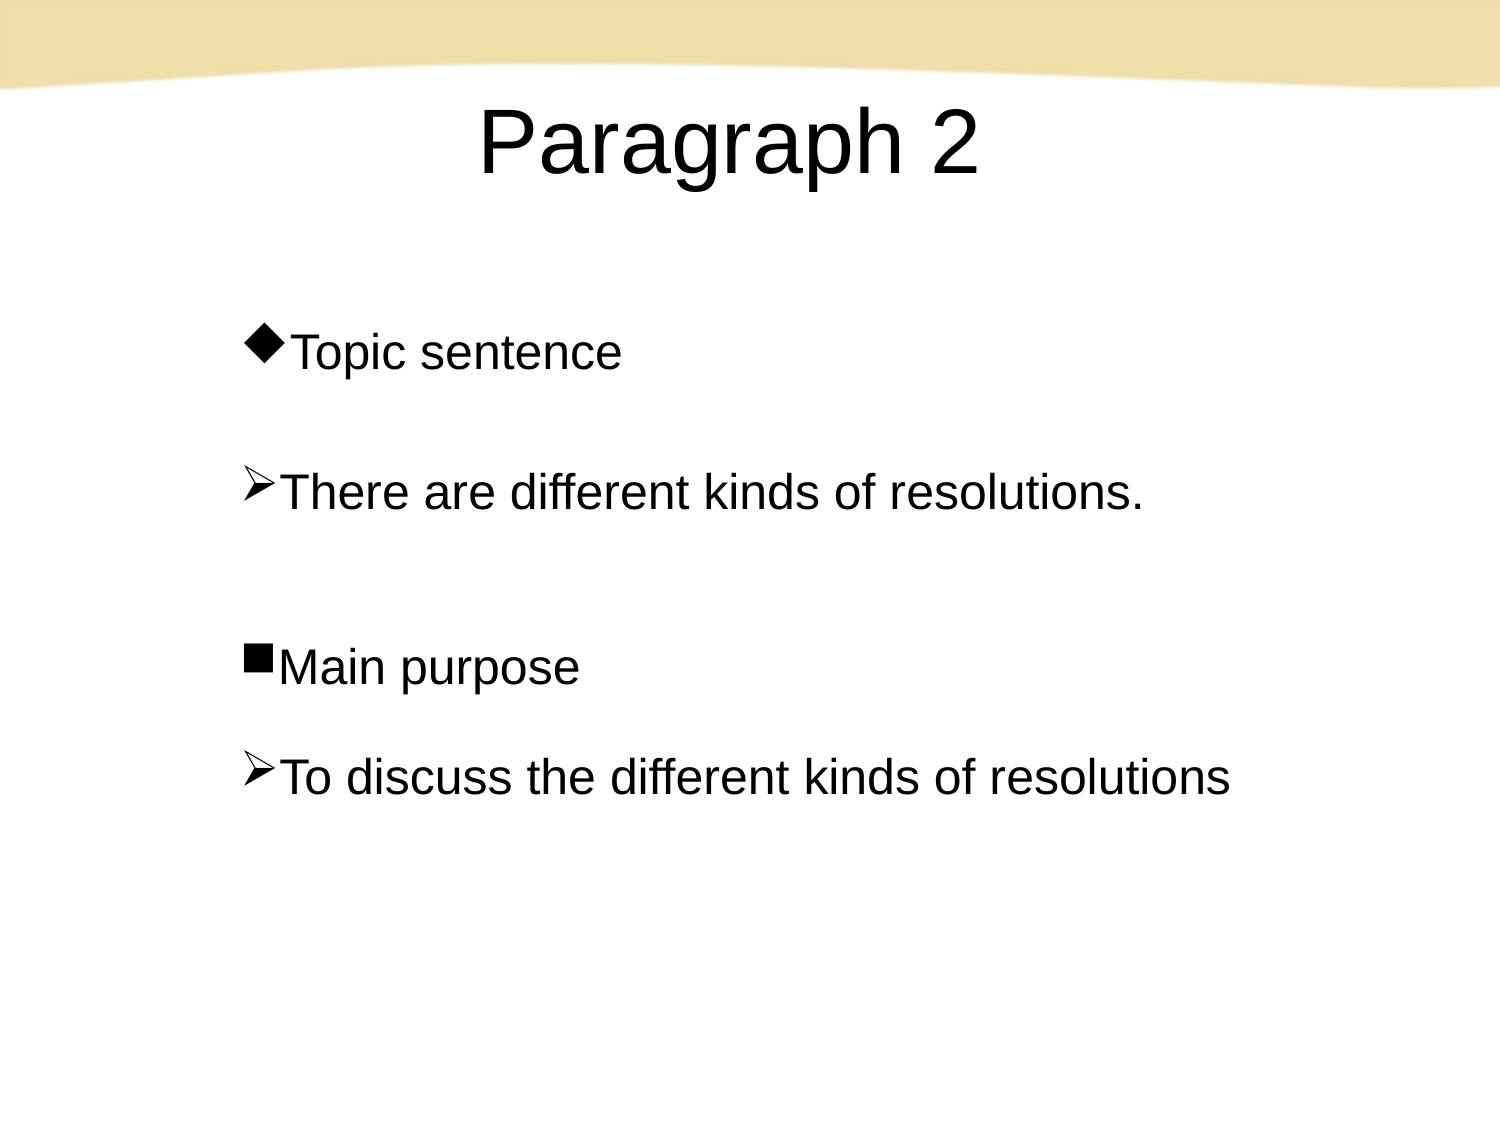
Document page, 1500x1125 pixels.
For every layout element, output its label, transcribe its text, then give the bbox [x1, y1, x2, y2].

text_box There are different kinds of resolutions. [225, 452, 1250, 528]
text_box Main purpose [224, 627, 600, 702]
picture [0, 0, 1500, 1125]
text_box To discuss the different kinds of resolutions [224, 737, 1288, 813]
text_box Paragraph 2 [462, 74, 998, 200]
text_box Topic sentence [225, 312, 863, 388]
